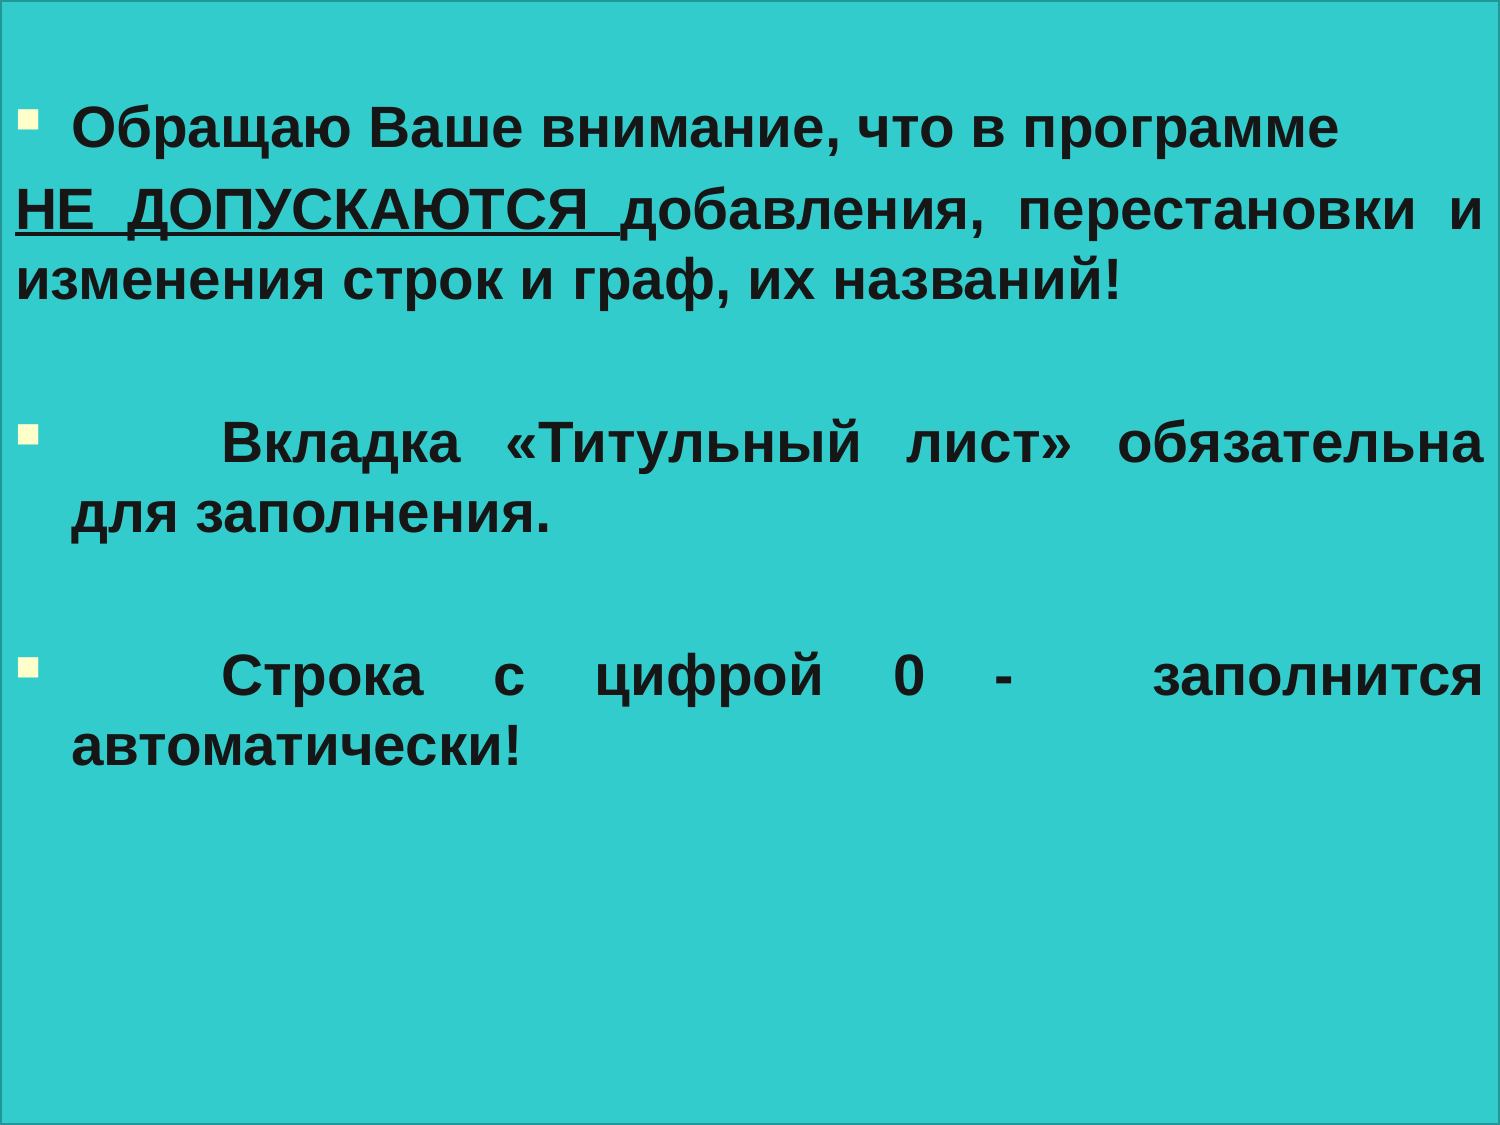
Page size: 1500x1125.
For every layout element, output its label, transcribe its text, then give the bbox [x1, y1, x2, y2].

list Обращаю Ваше внимание, что в программе НЕ ДОПУСКАЮТСЯ добавления, перестановки и изменения строк и граф, их названий! Вкладка «Титульный лист» обязательна для заполнения. Строка с цифрой 0 - заполнится автоматически! [0, 0, 1500, 1125]
